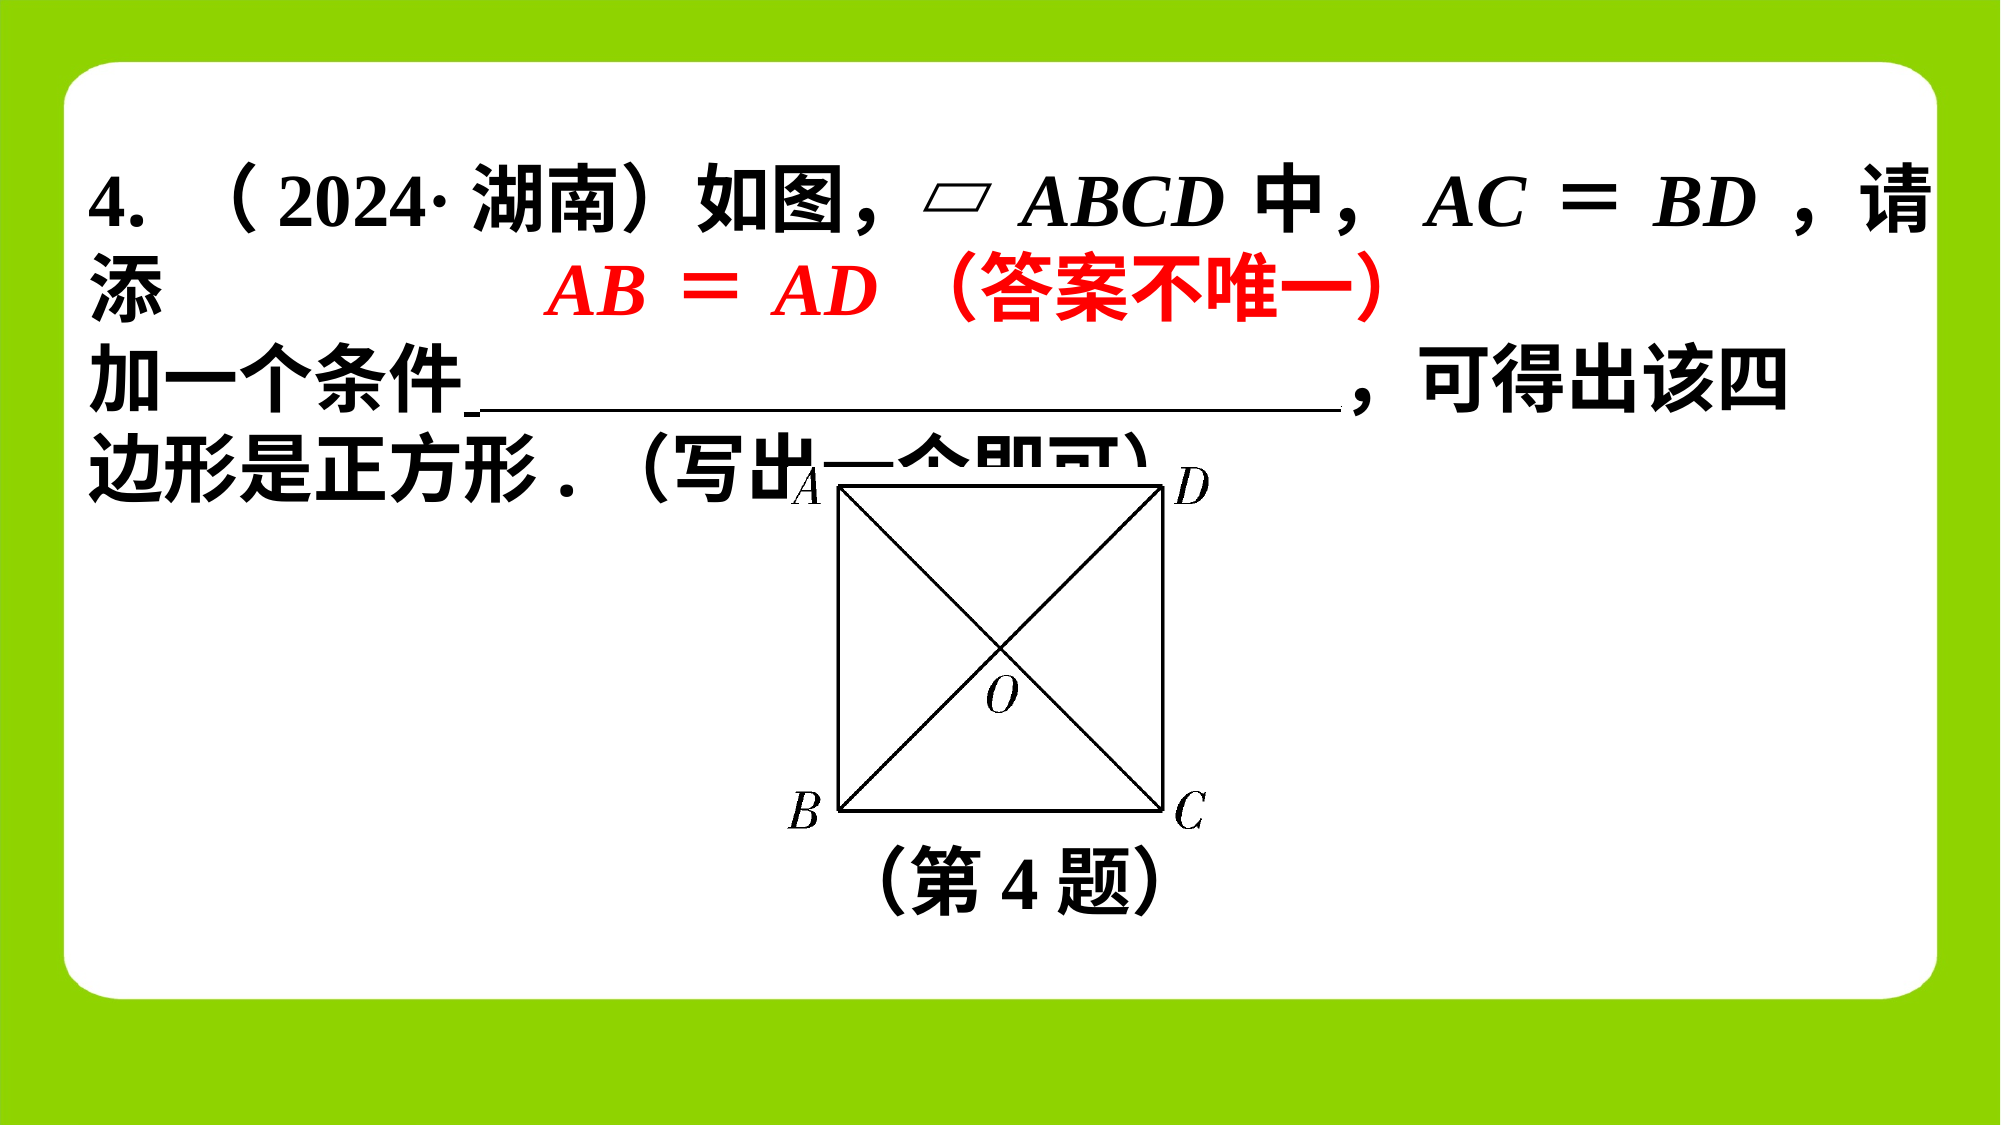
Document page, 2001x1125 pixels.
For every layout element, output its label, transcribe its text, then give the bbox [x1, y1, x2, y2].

text_box AB＝AD（答案不唯一） [533, 233, 1468, 339]
picture [0, 0, 2001, 1125]
text_box 4. （2024·湖南）如图，▱ABCD中，AC＝BD，请添 加一个条件 ，可得出该四 边形是正方形.（写出一个即可） [88, 151, 1974, 424]
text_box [787, 467, 1402, 926]
